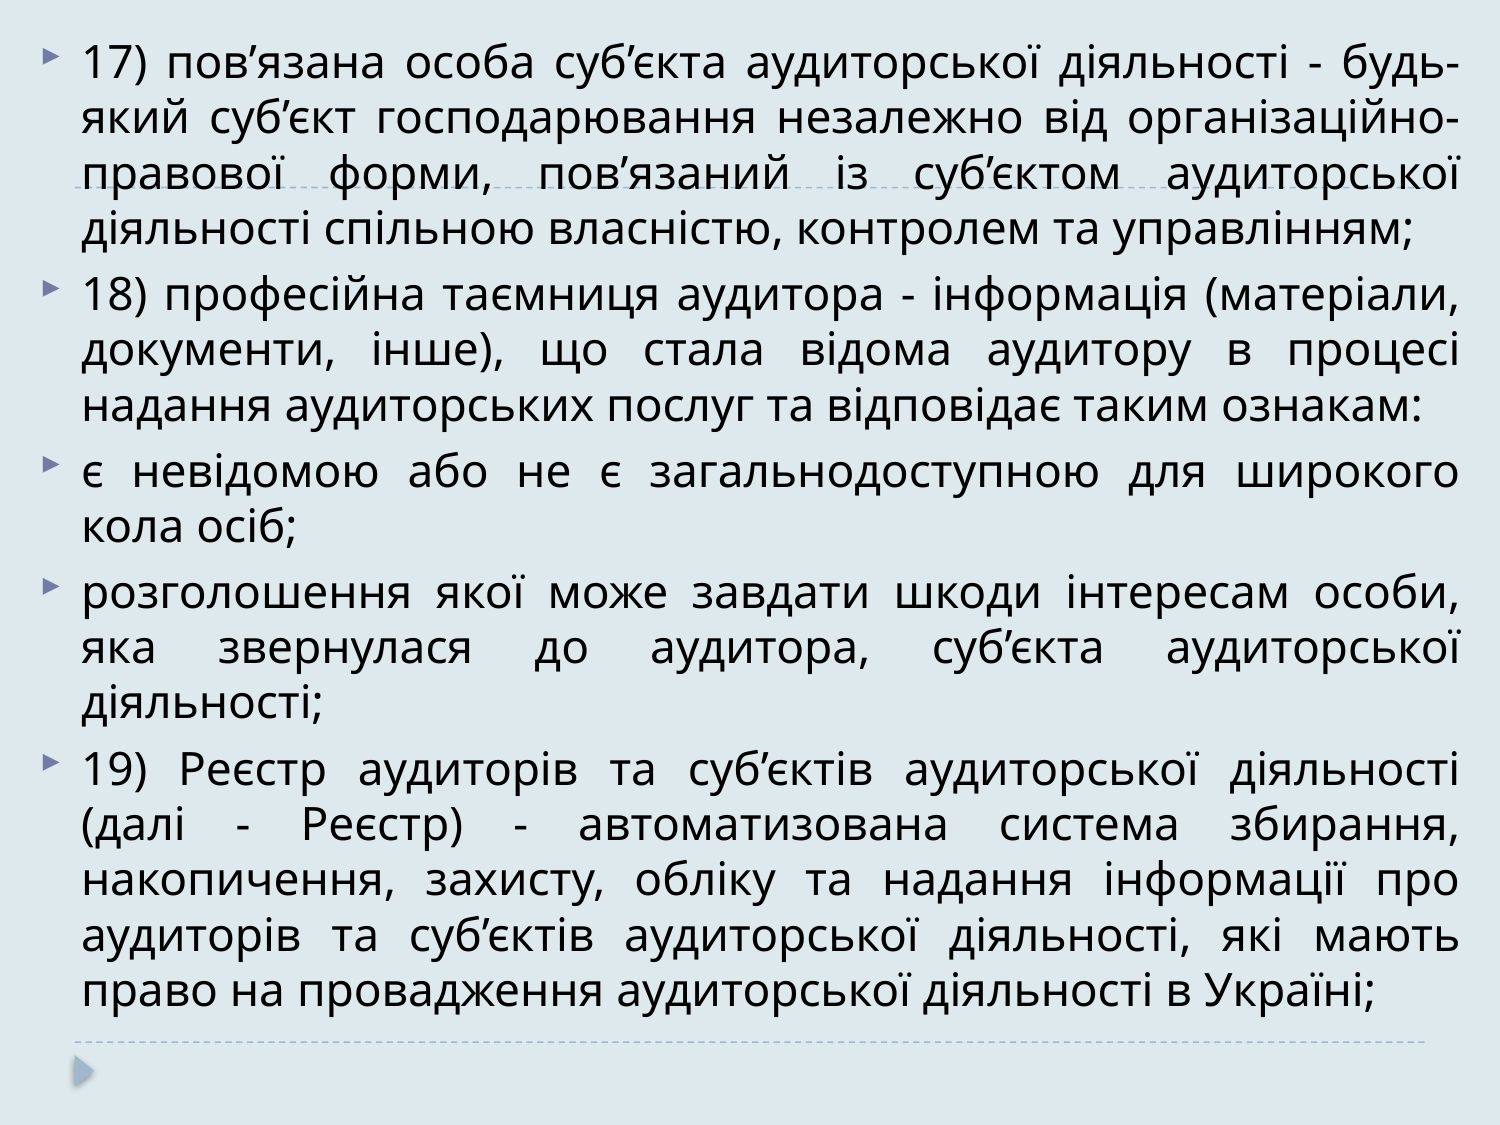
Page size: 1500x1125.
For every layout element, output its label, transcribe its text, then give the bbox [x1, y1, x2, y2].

list 17) пов’язана особа суб’єкта аудиторської діяльності - будь-який суб’єкт господарювання незалежно від організаційно-правової форми, пов’язаний із суб’єктом аудиторської діяльності спільною власністю, контролем та управлінням; 18) професійна таємниця аудитора - інформація (матеріали, документи, інше), що стала відома аудитору в процесі надання аудиторських послуг та відповідає таким ознакам: є невідомою або не є загальнодоступною для широкого кола осіб; розголошення якої може завдати шкоди інтересам особи, яка звернулася до аудитора, суб’єкта аудиторської діяльності; 19) Реєстр аудиторів та суб’єктів аудиторської діяльності (далі - Реєстр) - автоматизована система збирання, накопичення, захисту, обліку та надання інформації про аудиторів та суб’єктів аудиторської діяльності, які мають право на провадження аудиторської діяльності в Україні; [24, 24, 1475, 1088]
